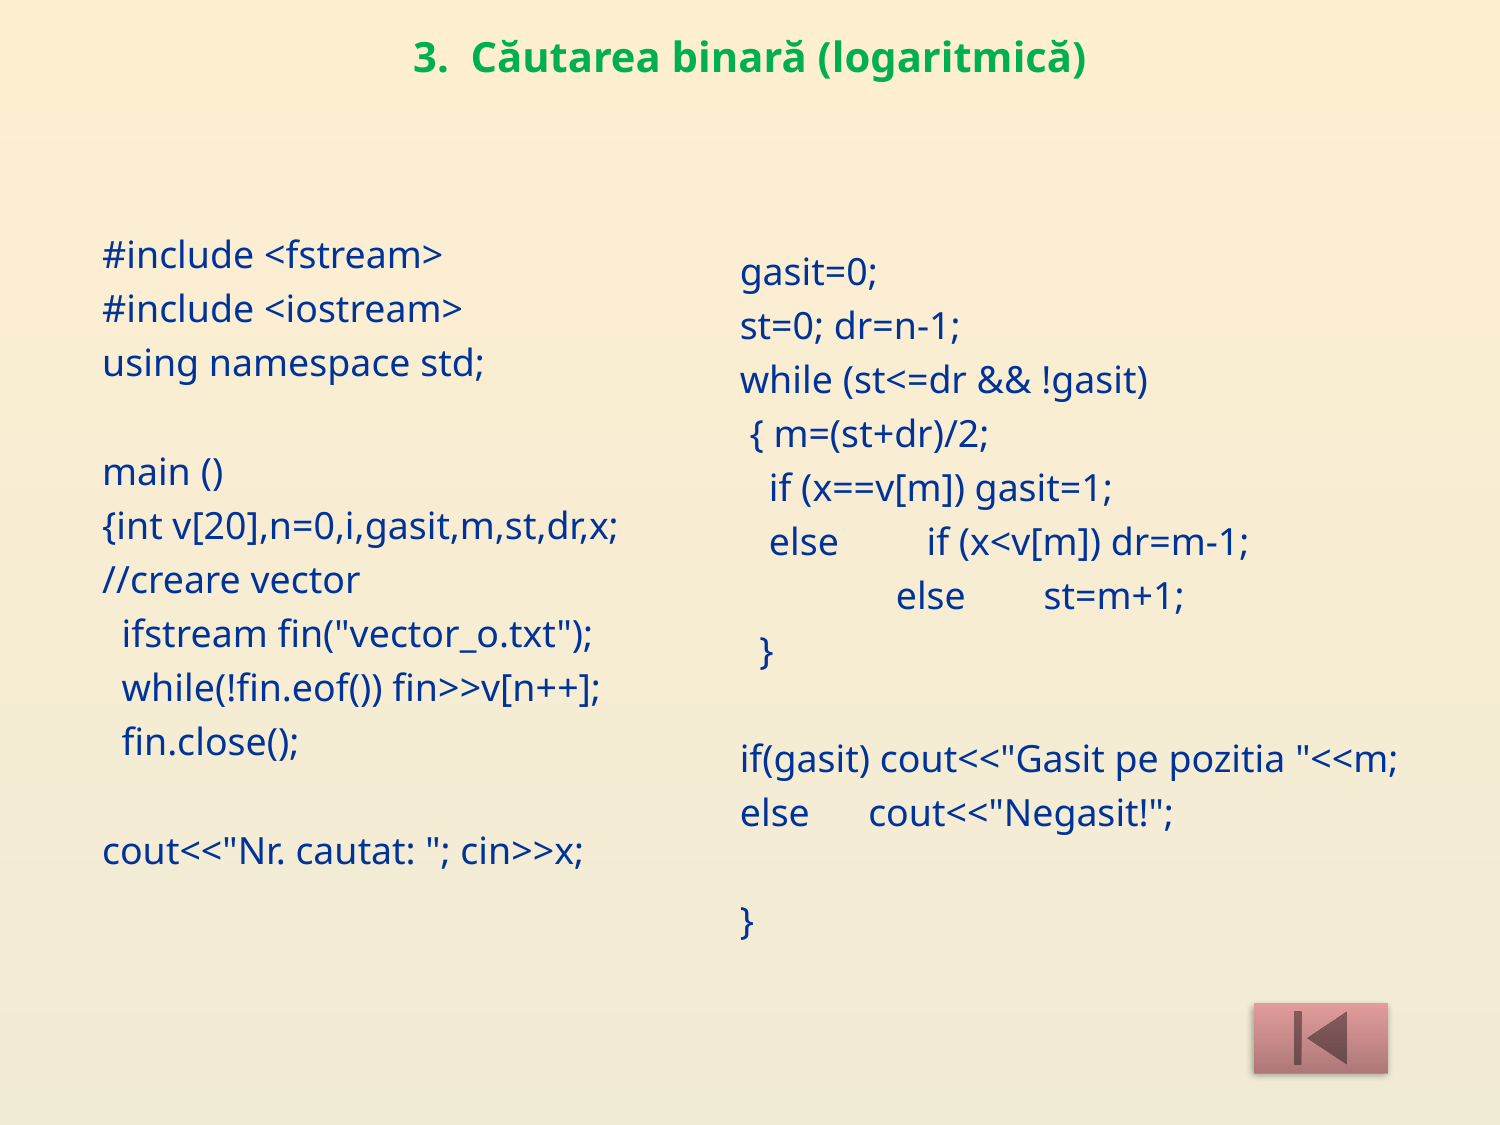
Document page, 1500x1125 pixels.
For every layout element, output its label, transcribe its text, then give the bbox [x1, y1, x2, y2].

title 3. Căutarea binară (logaritmică) [0, 24, 1500, 100]
text_box gasit=0; st=0; dr=n-1; while (st<=dr && !gasit) { m=(st+dr)/2; if (x==v[m]) gasit=1; else if (x<v[m]) dr=m-1; else st=m+1; } if(gasit) cout<<"Gasit pe pozitia "<<m; else cout<<"Negasit!"; } [725, 230, 1456, 985]
list #include <fstream> #include <iostream> using namespace std; main () {int v[20],n=0,i,gasit,m,st,dr,x; //creare vector ifstream fin("vector_o.txt"); while(!fin.eof()) fin>>v[n++]; fin.close(); cout<<"Nr. cautat: "; cin>>x; [86, 214, 773, 911]
text_box [1253, 1002, 1389, 1074]
